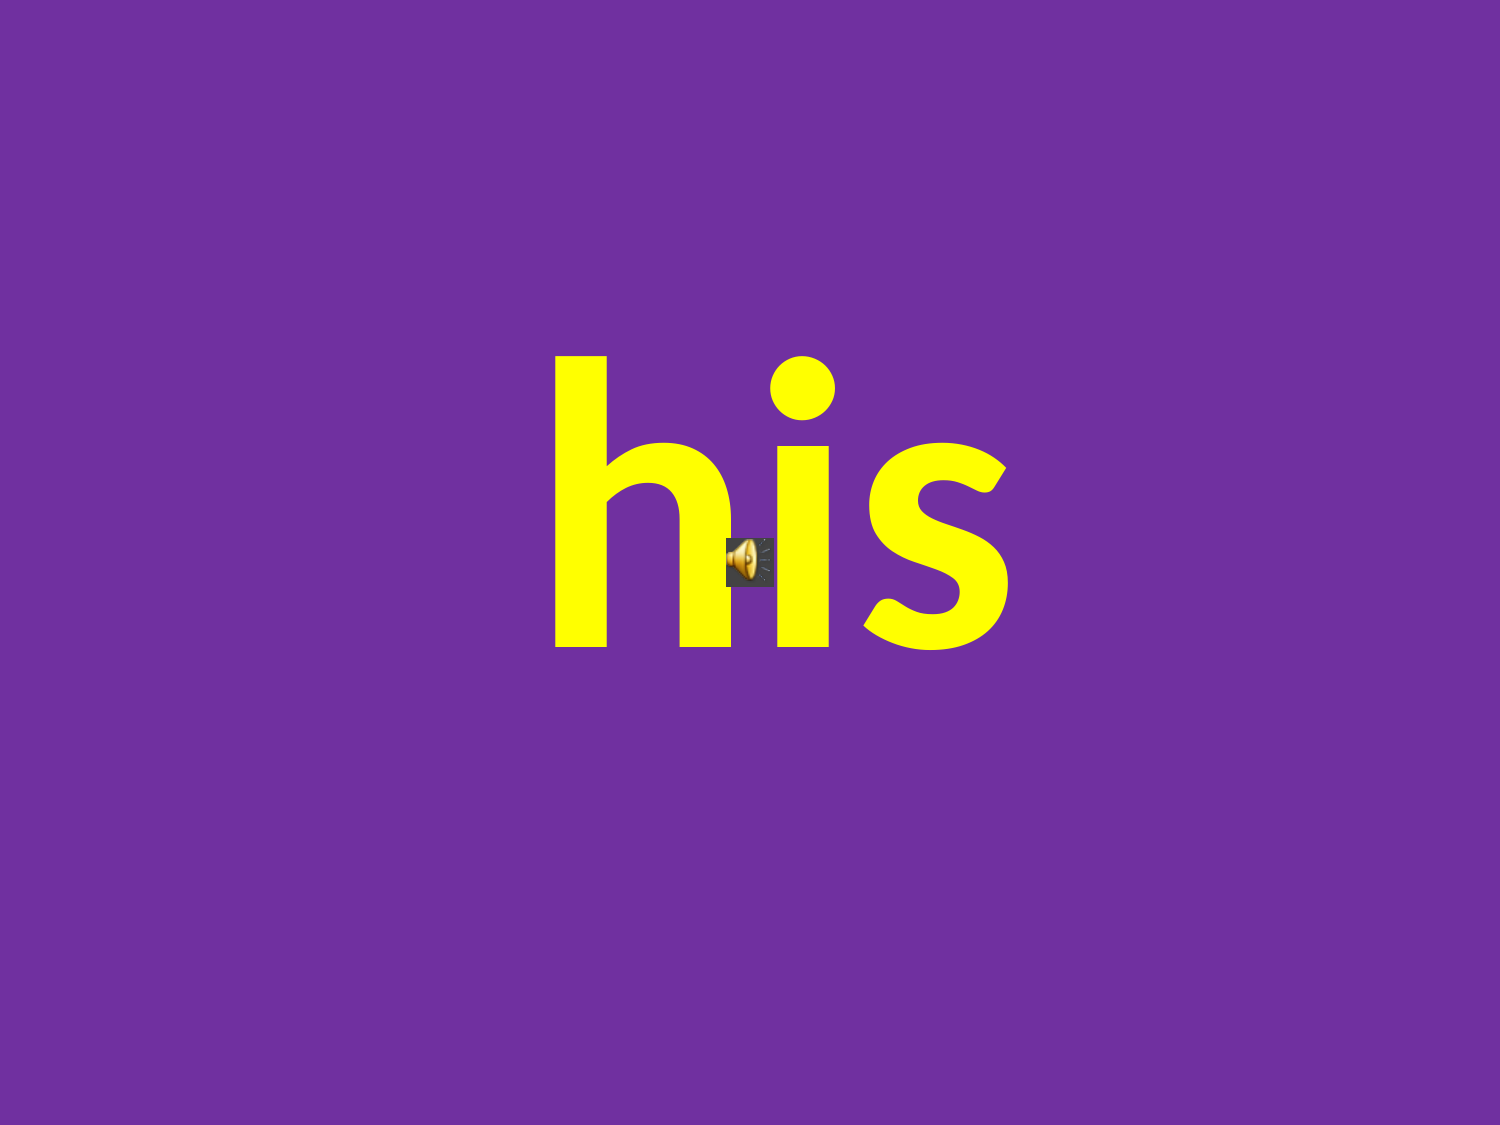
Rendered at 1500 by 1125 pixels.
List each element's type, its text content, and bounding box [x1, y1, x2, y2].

text_box his [99, 224, 1450, 738]
picture [724, 537, 776, 588]
